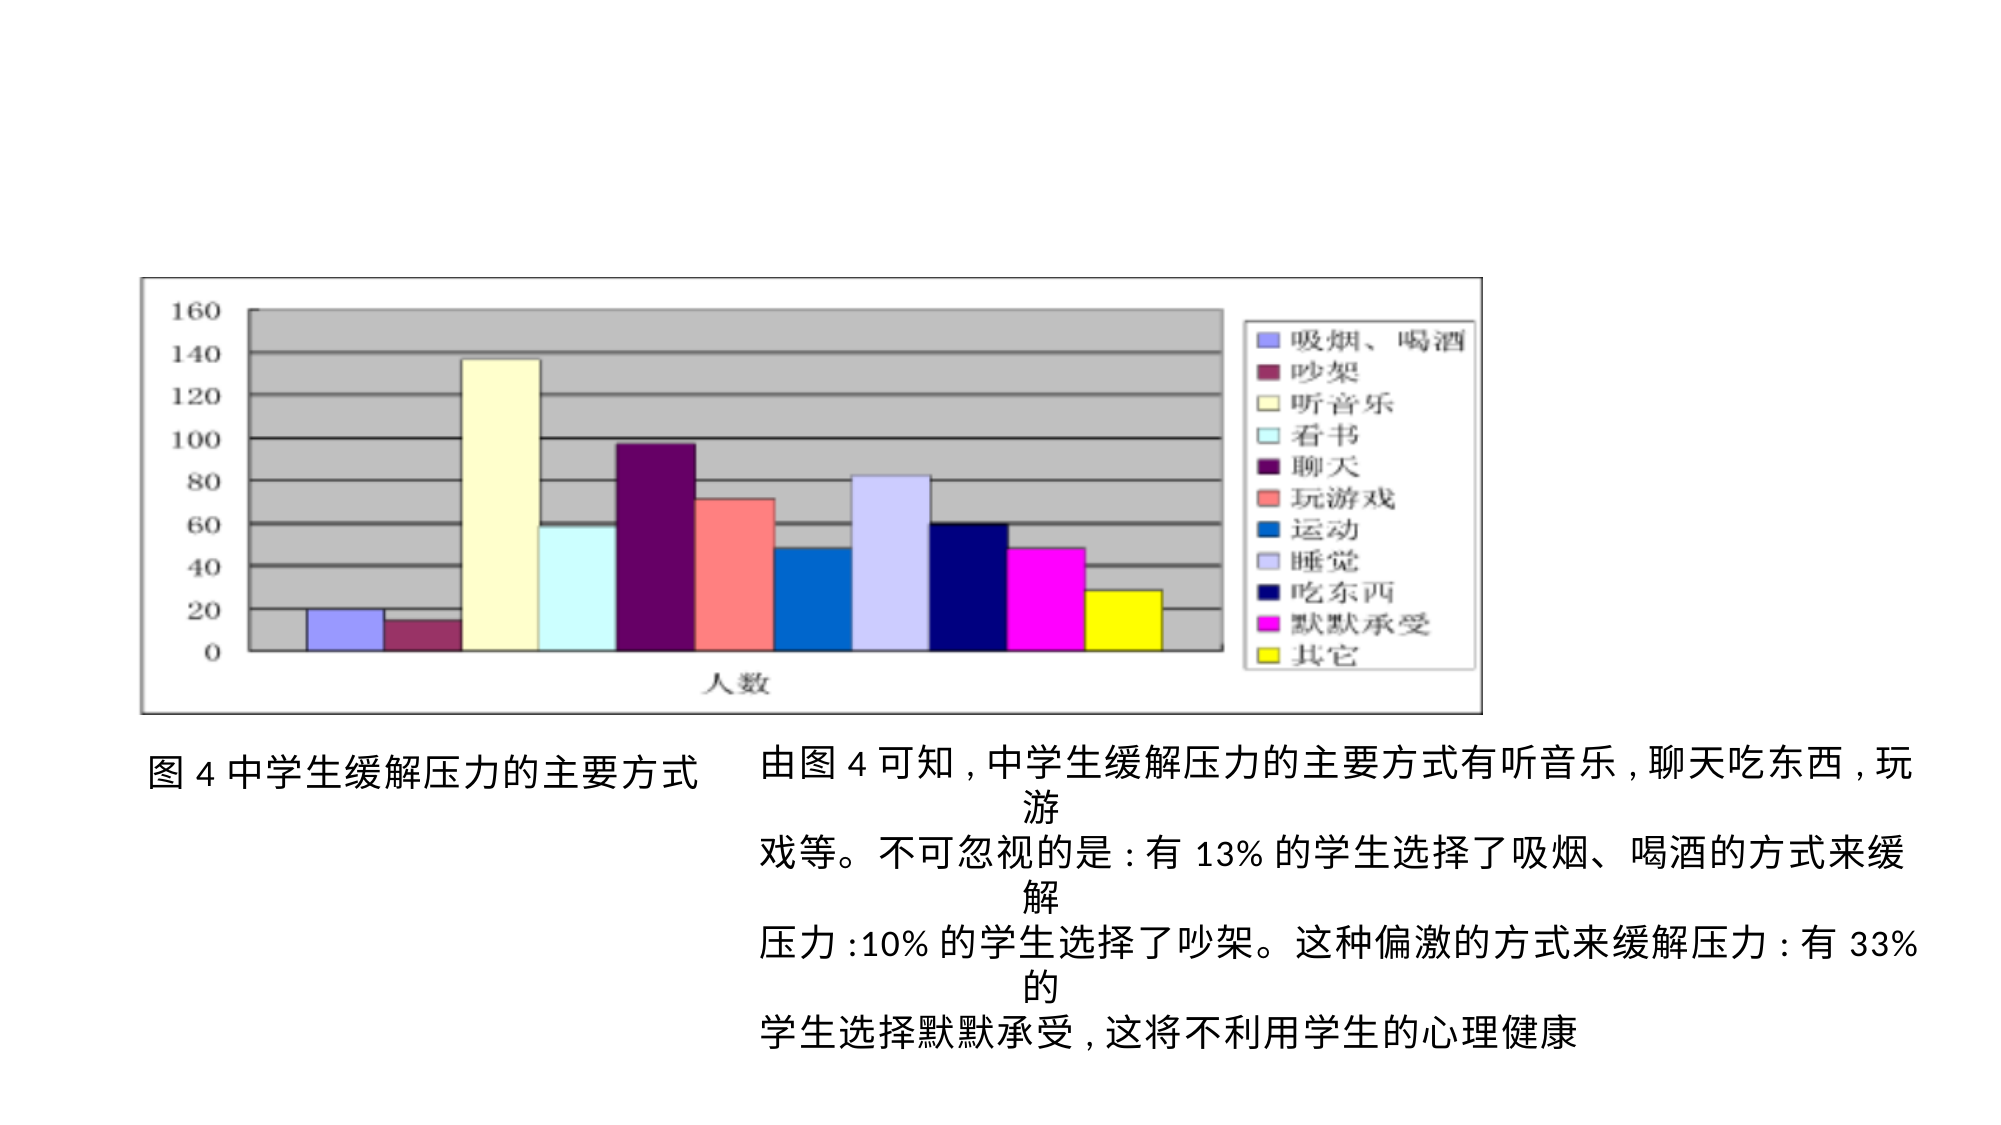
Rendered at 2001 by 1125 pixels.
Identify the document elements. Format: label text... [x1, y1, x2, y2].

text_box 图4中学生缓解压力的主要方式 [132, 741, 714, 847]
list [137, 277, 1483, 715]
text_box 由图4可知,中学生缓解压力的主要方式有听音乐,聊天吃东西,玩游 戏等。不可忽视的是:有13%的学生选择了吸烟、喝酒的方式来缓解 压力:10%的学生选择了吵架。这种偏激的方式来缓解压力:有33%的 学生选择默默承受,这将不利用学生的心理健康 [744, 731, 1940, 1062]
